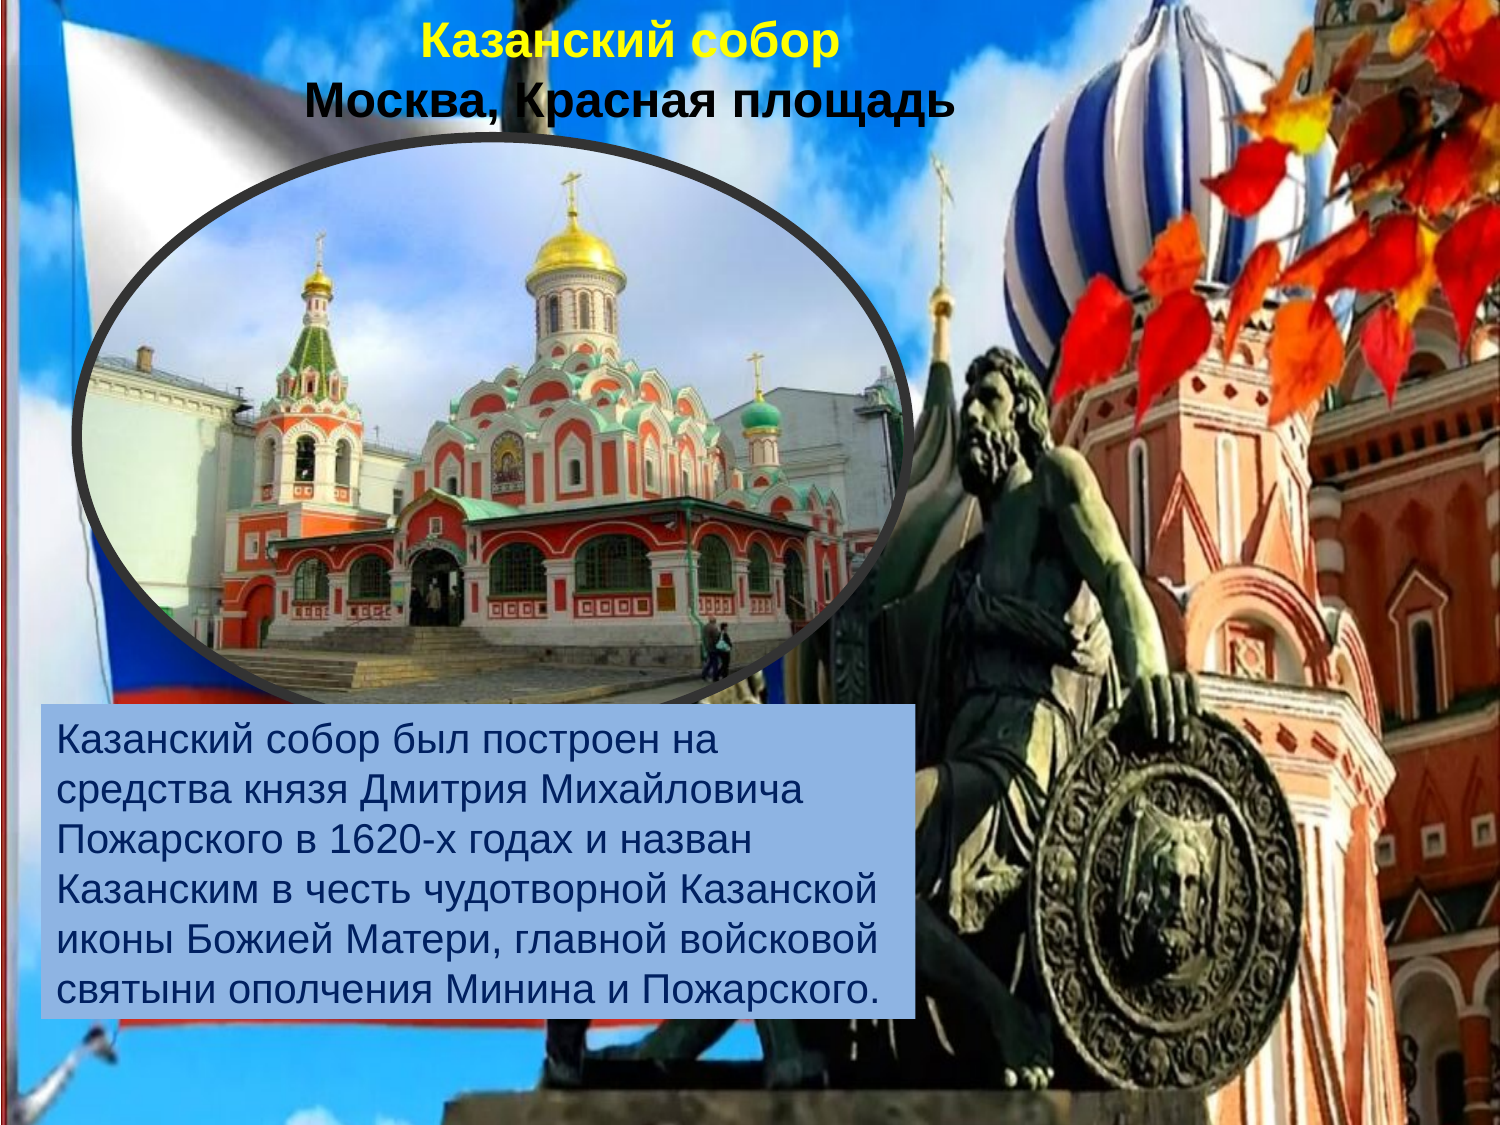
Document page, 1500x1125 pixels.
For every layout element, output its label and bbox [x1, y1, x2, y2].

list [0, 0, 1500, 1125]
picture [76, 136, 909, 735]
